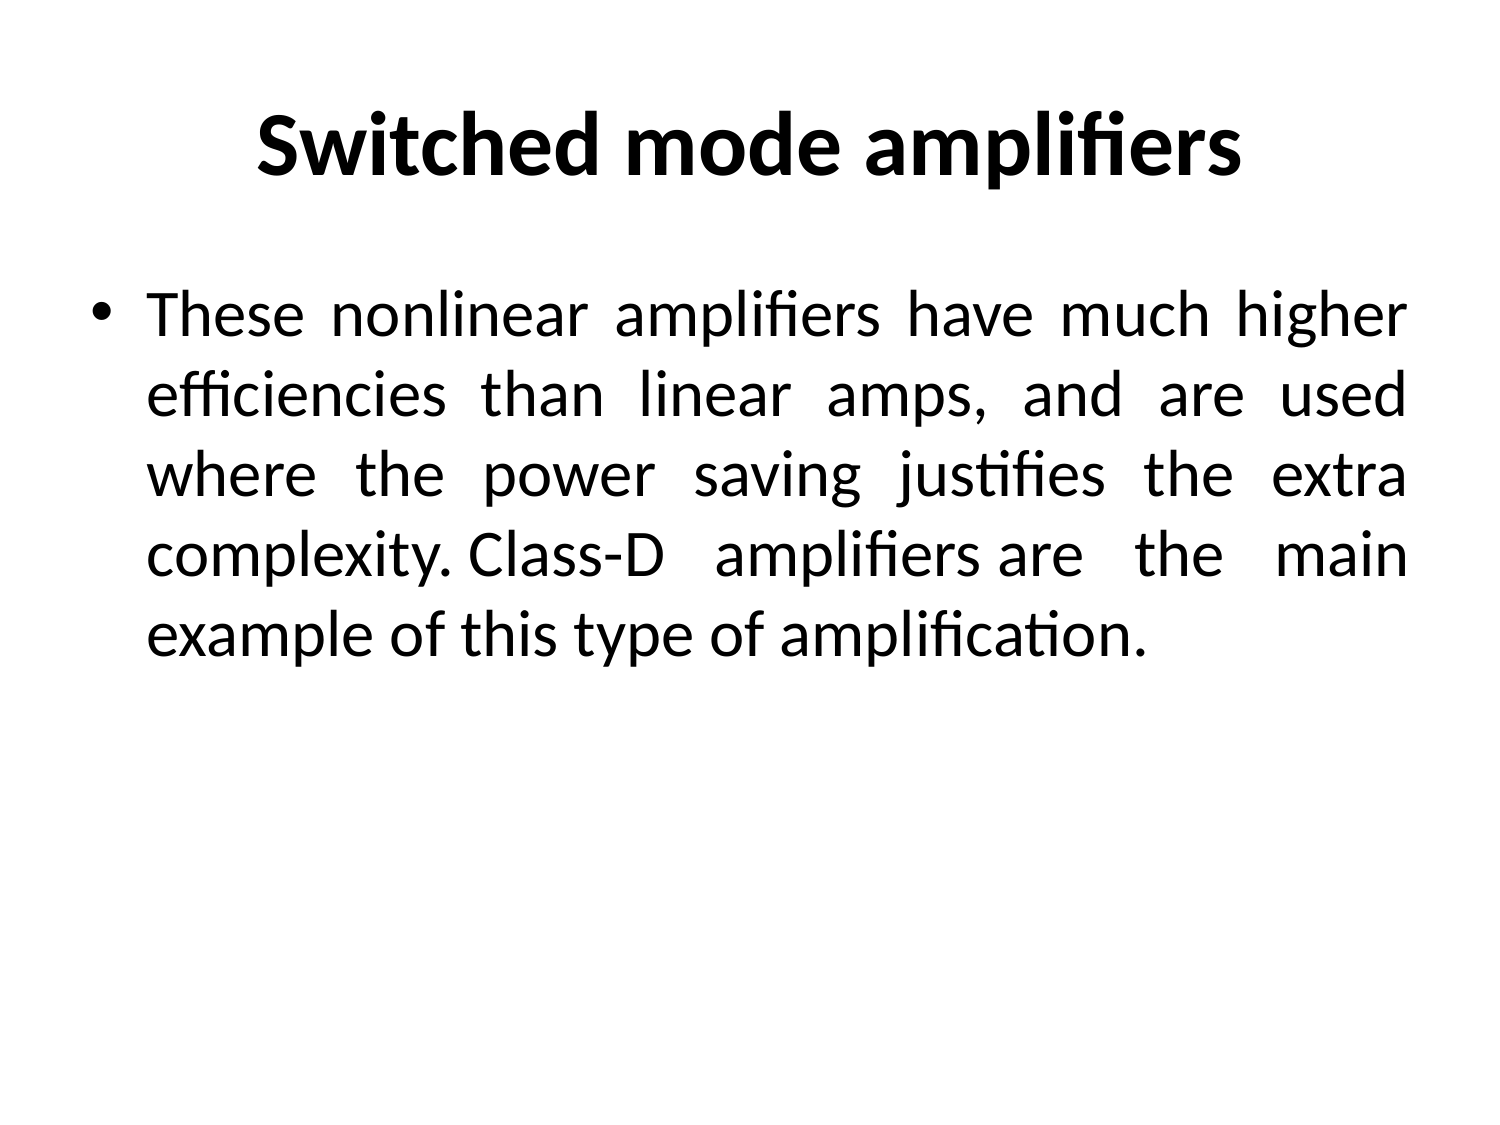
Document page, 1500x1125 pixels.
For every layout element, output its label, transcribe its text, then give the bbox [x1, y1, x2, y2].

list These nonlinear amplifiers have much higher efficiencies than linear amps, and are used where the power saving justifies the extra complexity. Class-D amplifiers are the main example of this type of amplification. [75, 262, 1425, 1005]
title Switched mode amplifiers [75, 45, 1425, 233]
